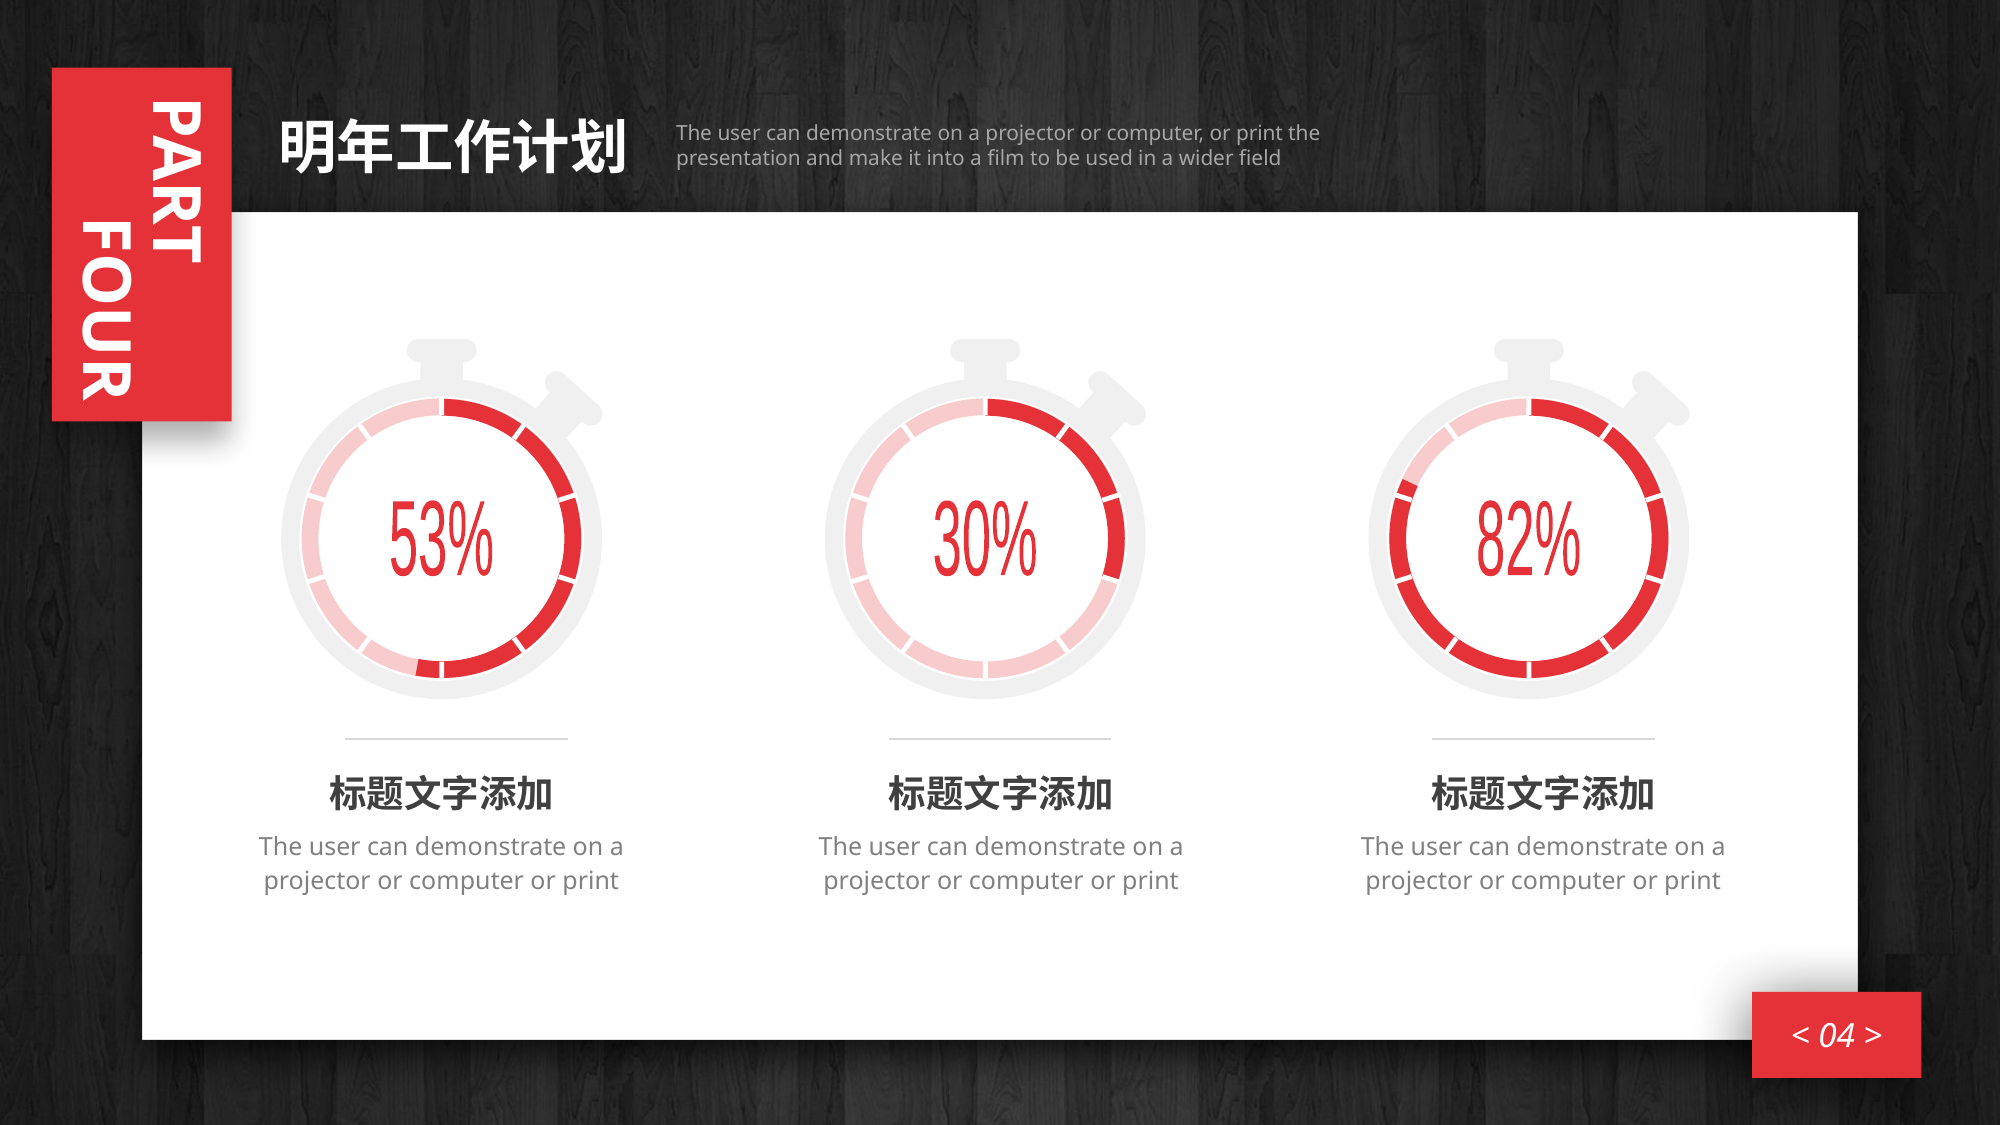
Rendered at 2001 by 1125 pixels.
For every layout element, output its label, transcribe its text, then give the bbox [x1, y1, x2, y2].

text_box The user can demonstrate on a projector or computer, or print the presentation and make it into a film to be used in a wider field [661, 112, 1439, 178]
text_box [1320, 762, 1767, 903]
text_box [295, 340, 617, 740]
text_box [1383, 340, 1705, 740]
picture [0, 0, 2000, 1125]
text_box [839, 340, 1161, 740]
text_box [778, 762, 1225, 903]
text_box 明年工作计划 [264, 102, 953, 188]
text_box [218, 762, 665, 903]
